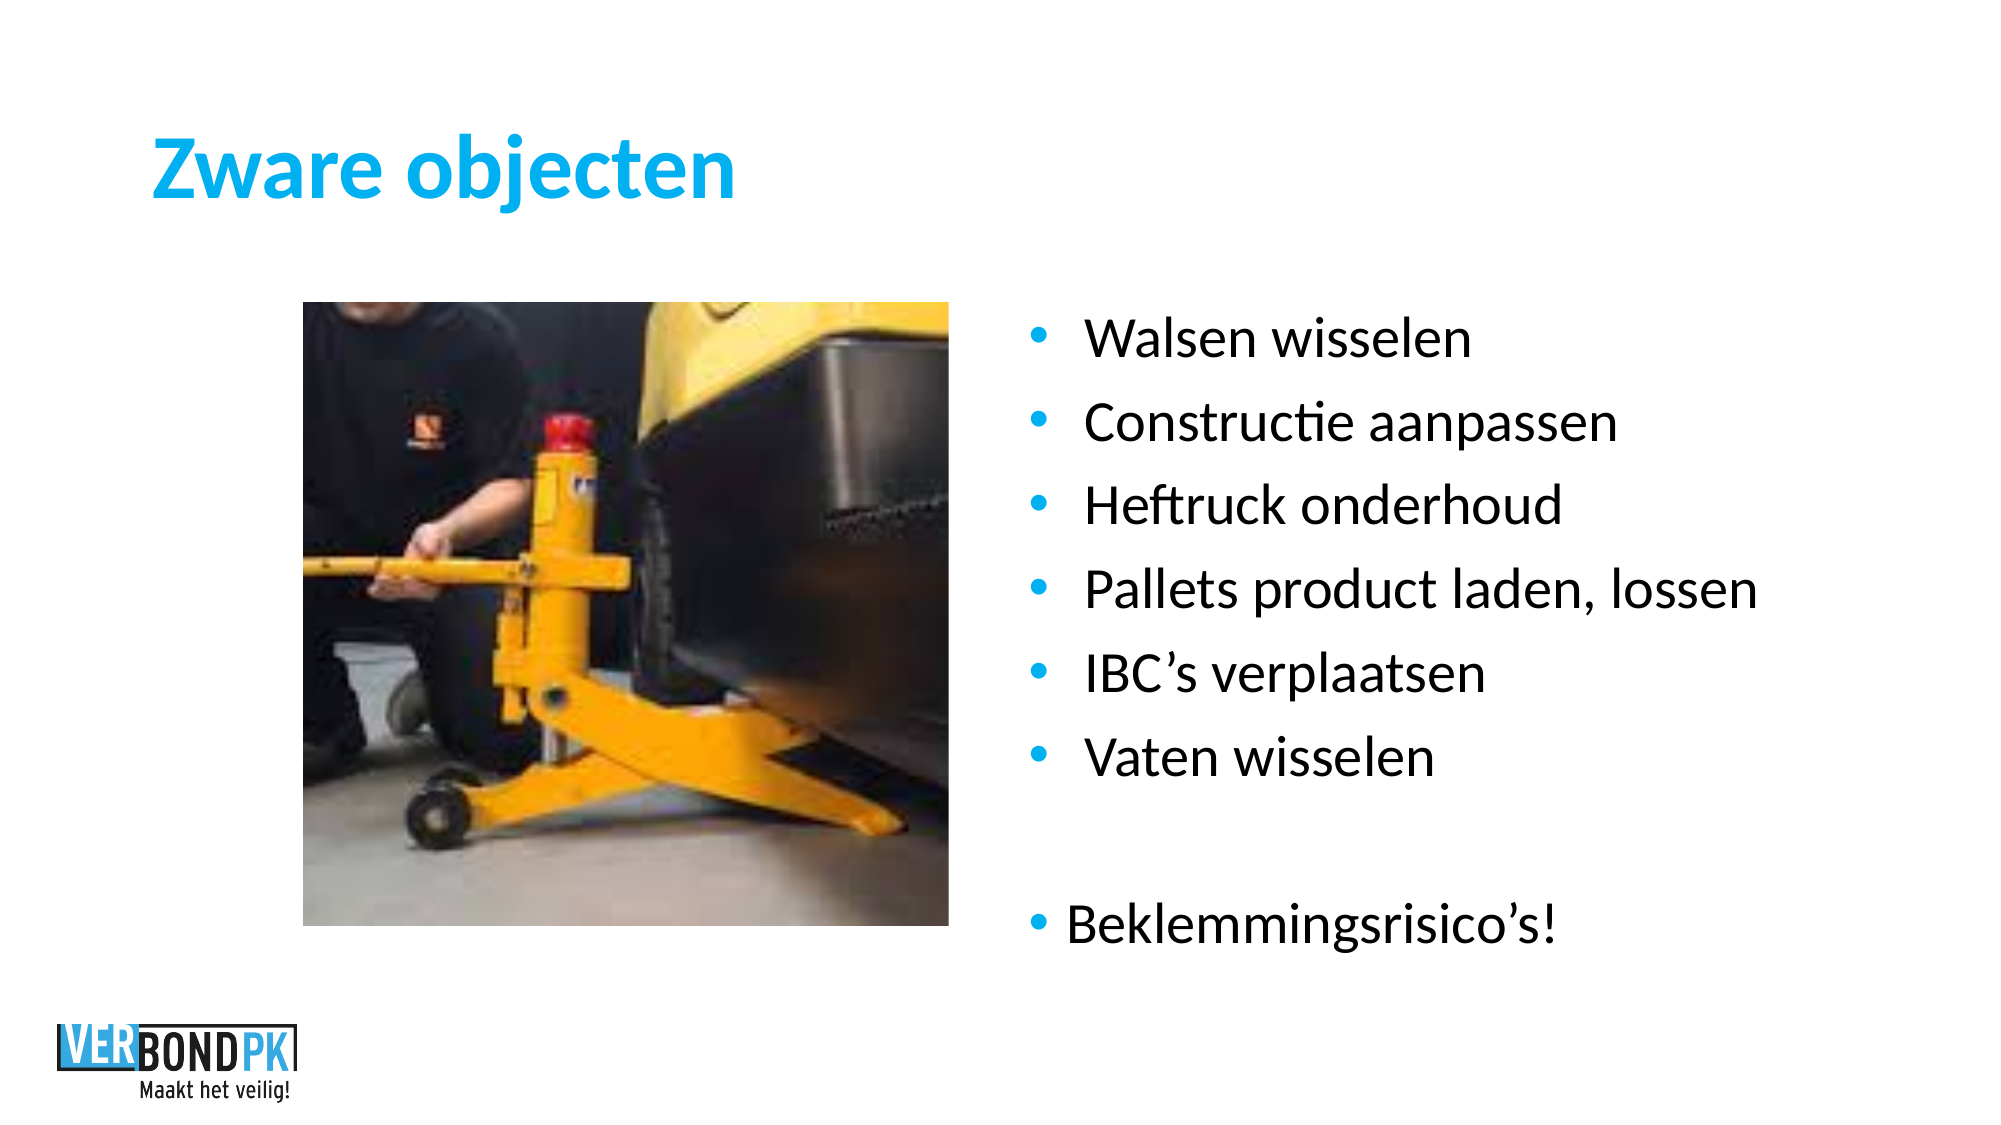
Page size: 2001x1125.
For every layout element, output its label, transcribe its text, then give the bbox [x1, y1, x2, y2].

picture [303, 302, 949, 926]
picture [57, 1024, 297, 1103]
title Zware objecten [137, 59, 1863, 278]
list Walsen wisselen Constructie aanpassen Heftruck onderhoud Pallets product laden, lossen IBC’s verplaatsen Vaten wisselen Beklemmingsrisico’s! [1013, 299, 1863, 1014]
